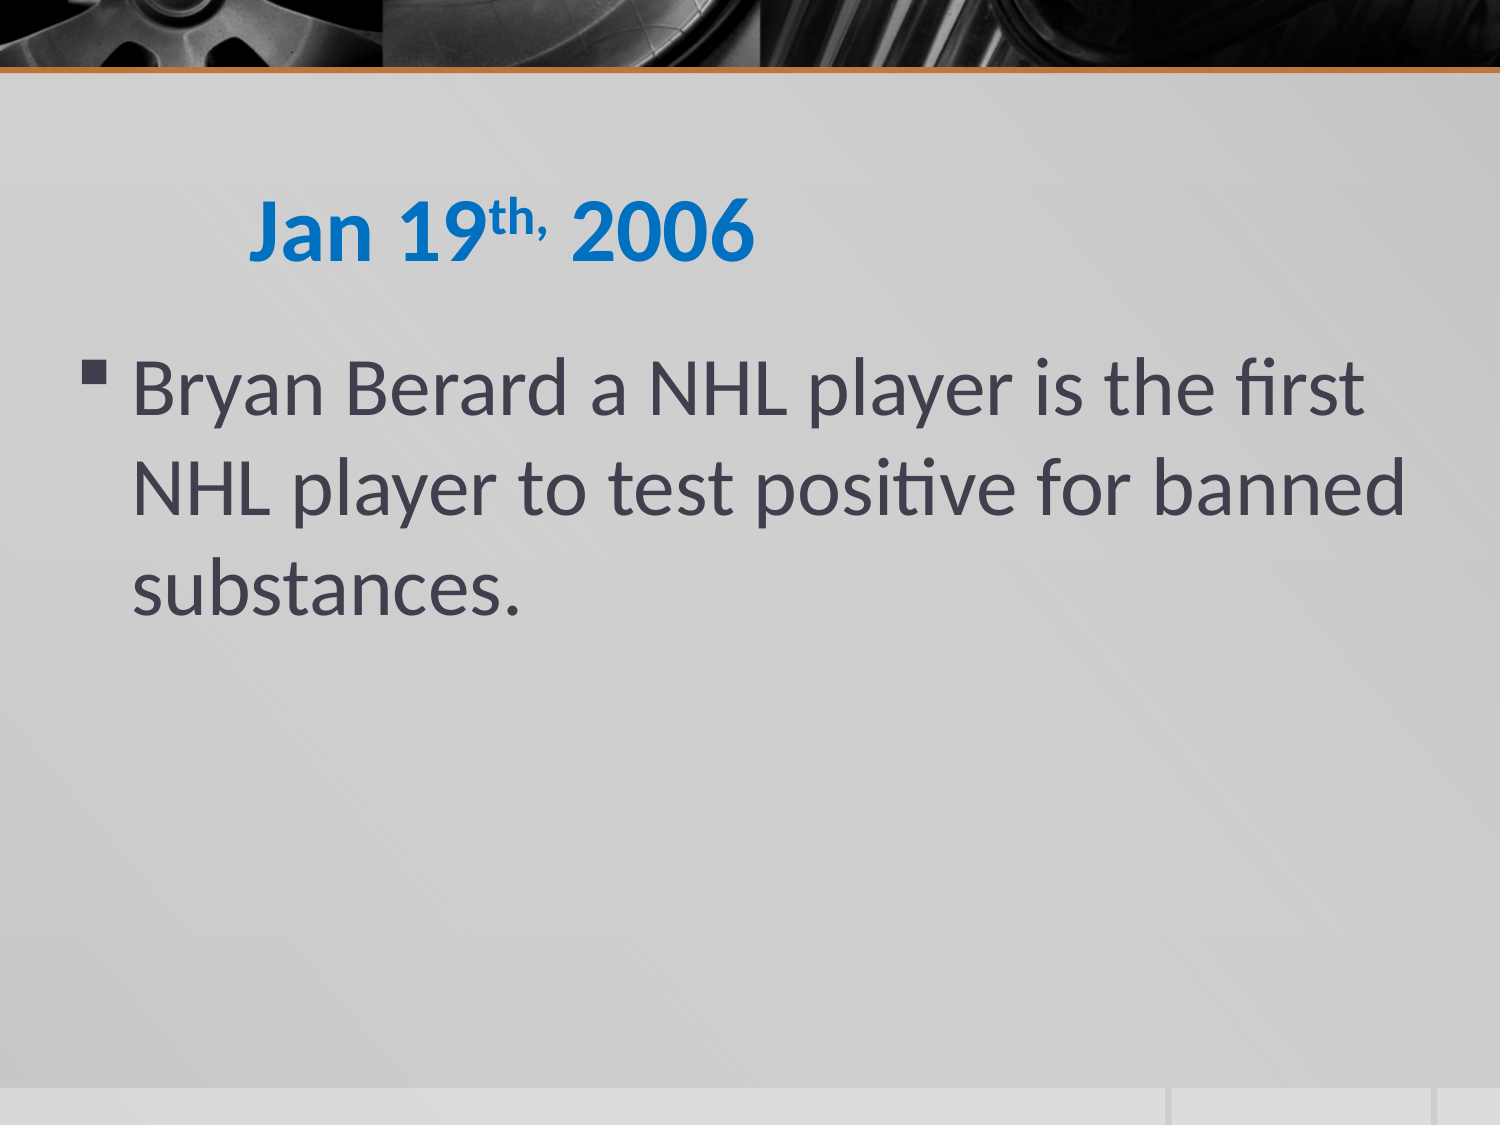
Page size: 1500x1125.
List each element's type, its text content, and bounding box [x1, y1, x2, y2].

picture [0, 0, 1500, 67]
title Jan 19th, 2006 [249, 149, 1500, 300]
list Bryan Berard a NHL player is the first NHL player to test positive for banned substances. [75, 324, 1425, 1005]
